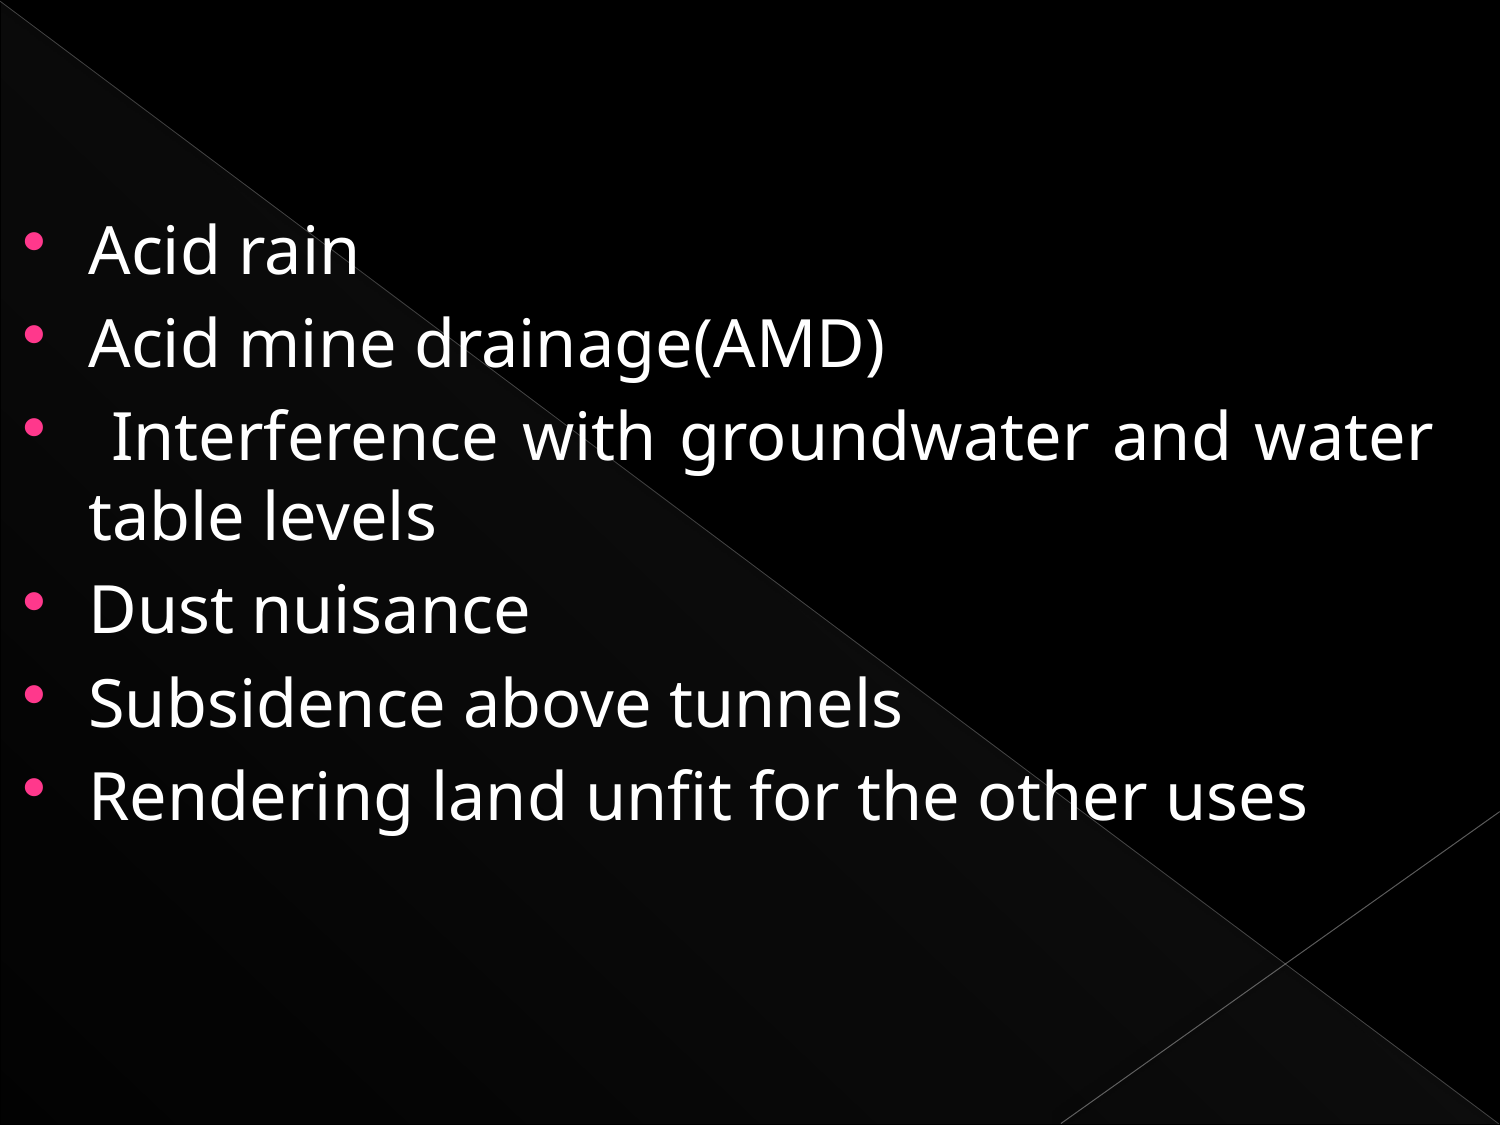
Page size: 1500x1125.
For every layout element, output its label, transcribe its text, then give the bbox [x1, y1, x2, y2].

list Acid rain Acid mine drainage(AMD) Interference with groundwater and water table levels Dust nuisance Subsidence above tunnels Rendering land unfit for the other uses [0, 200, 1450, 1125]
